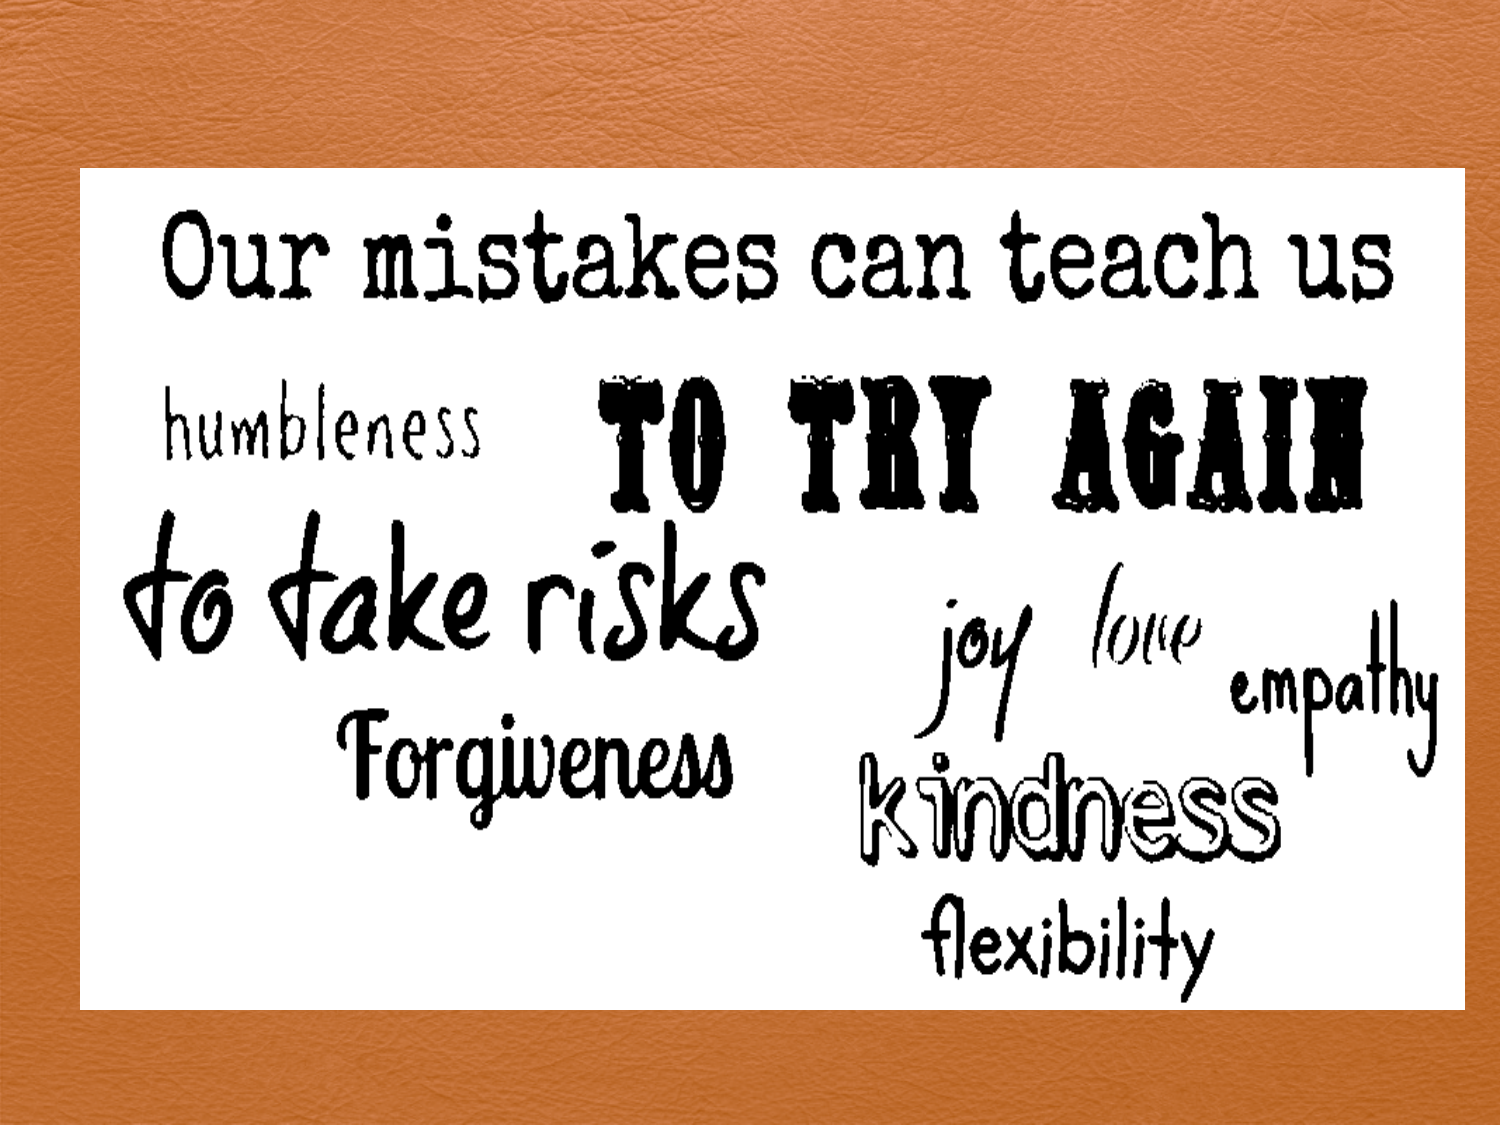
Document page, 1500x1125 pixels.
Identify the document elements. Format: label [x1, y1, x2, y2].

picture [78, 166, 1466, 1012]
